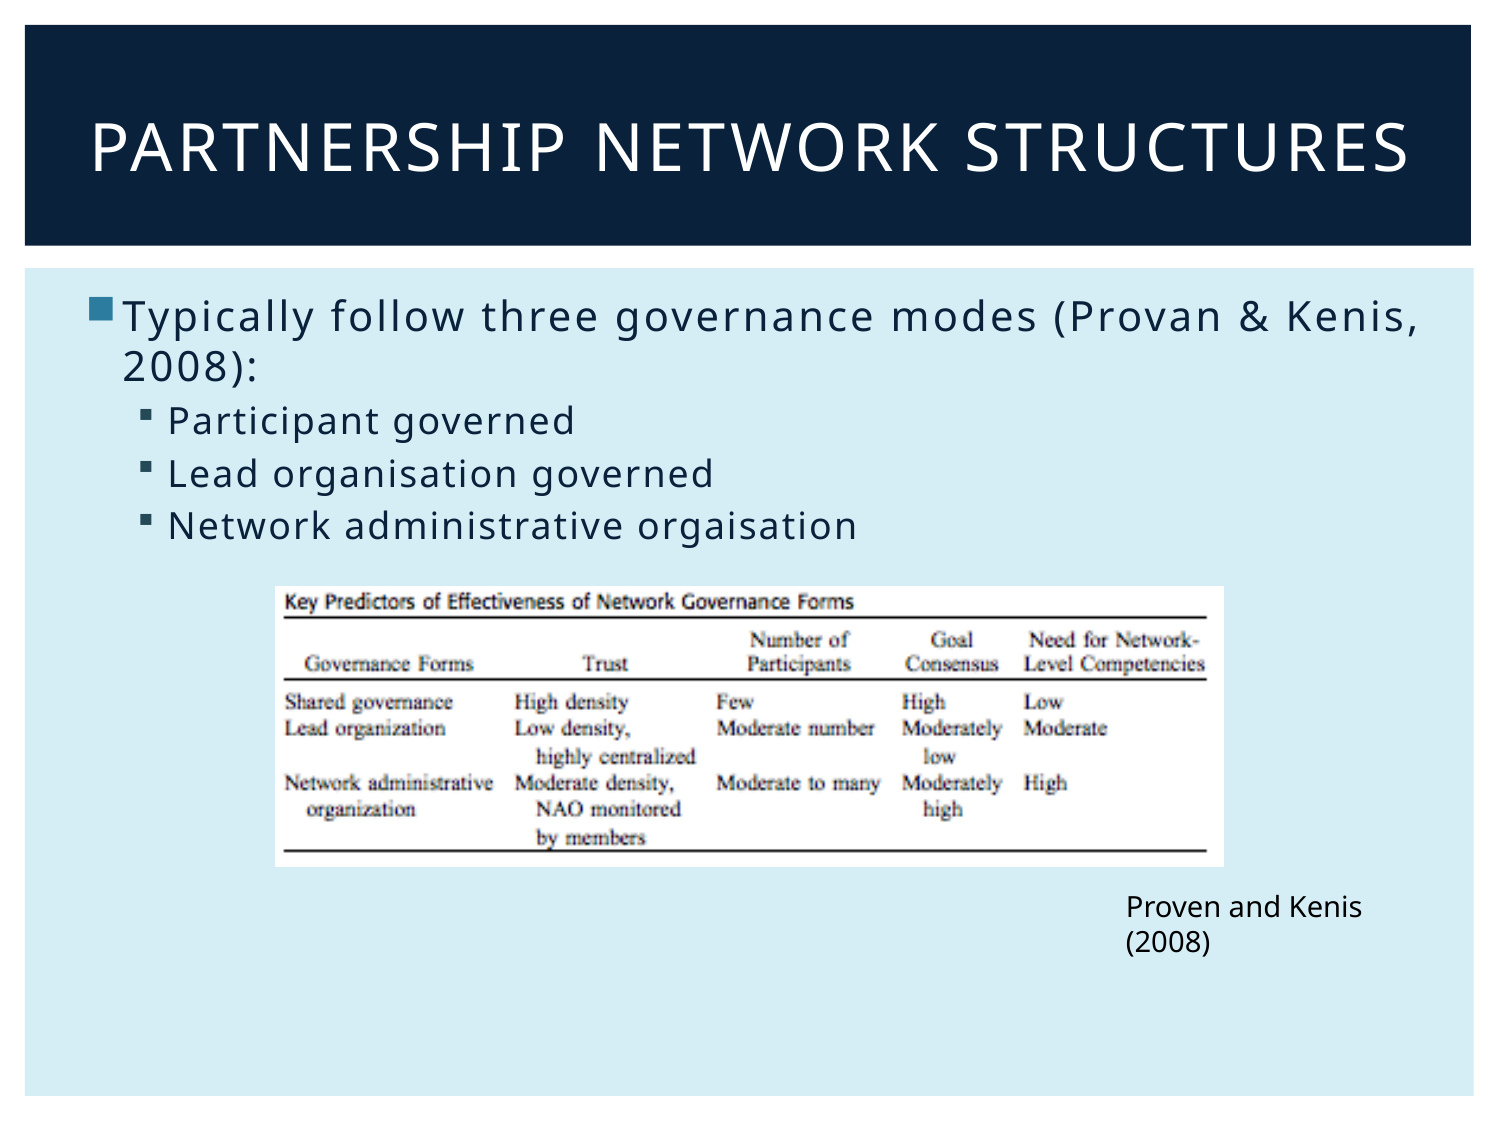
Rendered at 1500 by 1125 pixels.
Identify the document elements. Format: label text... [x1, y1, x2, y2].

list Typically follow three governance modes (Provan & Kenis, 2008): Participant governed Lead organisation governed Network administrative orgaisation [62, 281, 1442, 1005]
text_box Proven and Kenis (2008) [1111, 881, 1442, 966]
picture [274, 586, 1224, 867]
title partnership Network structures [62, 58, 1438, 232]
